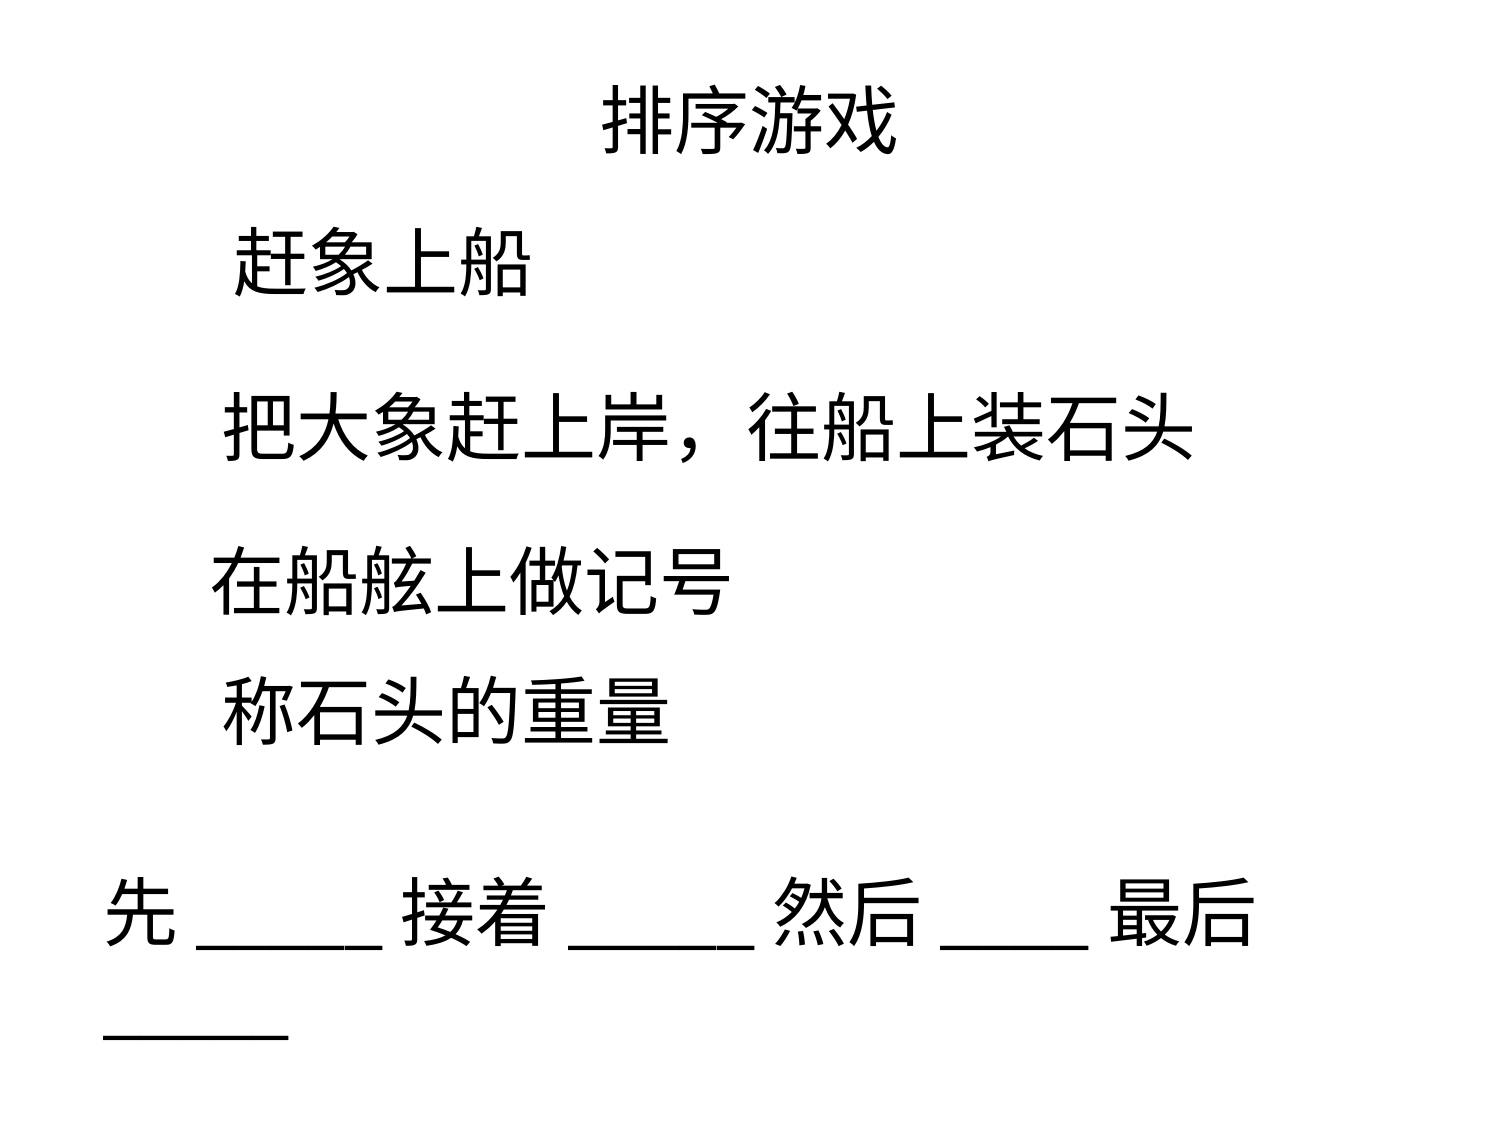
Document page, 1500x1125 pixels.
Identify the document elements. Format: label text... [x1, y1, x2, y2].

text_box 在船舷上做记号 [194, 527, 1447, 632]
text_box 排序游戏 [584, 66, 1211, 172]
text_box 赶象上船 [218, 208, 644, 313]
text_box 把大象赶上岸，往船上装石头 [206, 373, 1459, 479]
text_box 称石头的重量 [206, 656, 1459, 762]
text_box 先_____接着_____然后____最后_____ [88, 857, 1400, 1053]
